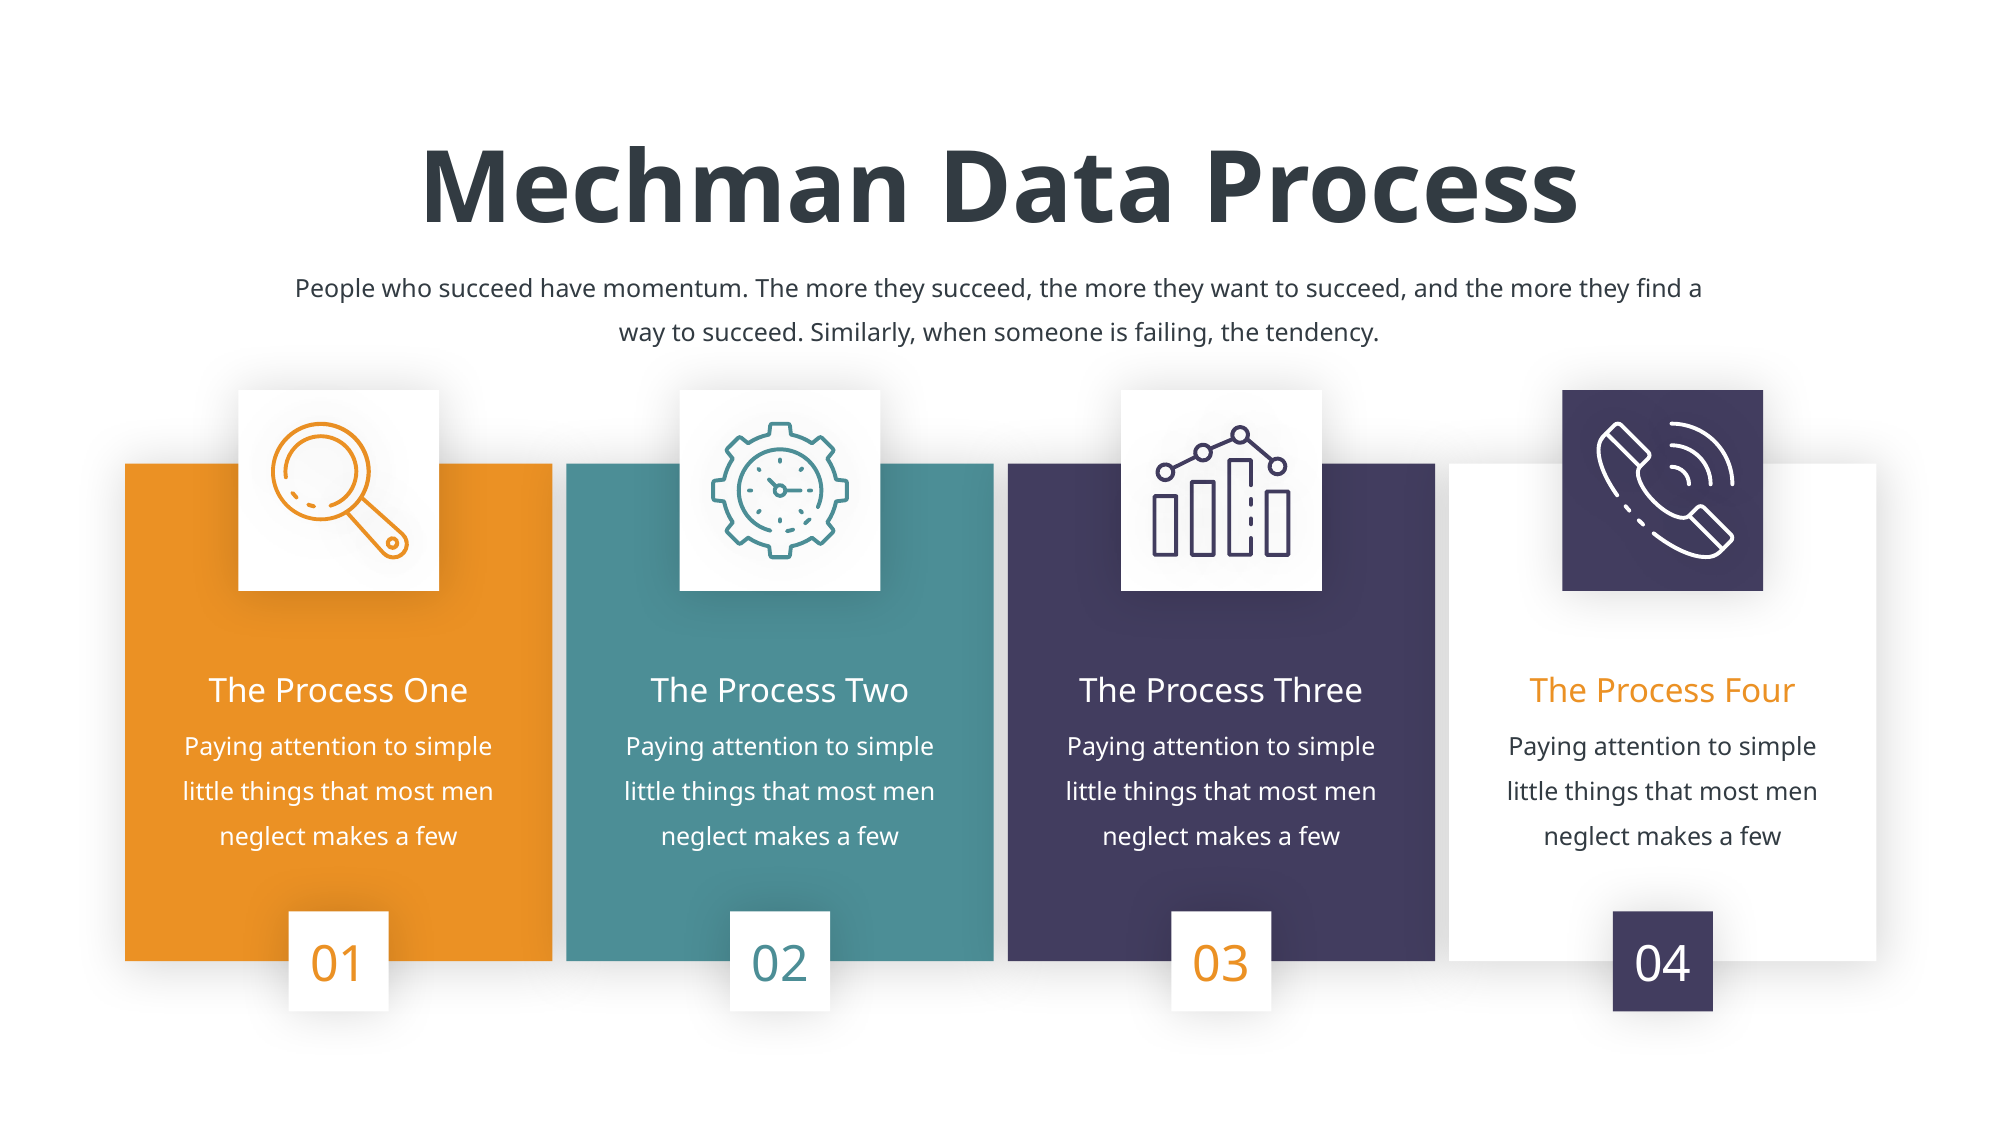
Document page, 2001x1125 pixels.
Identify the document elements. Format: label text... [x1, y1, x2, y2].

text_box [1448, 463, 1878, 962]
text_box Paying attention to simple little things that most men neglect makes a few [1049, 707, 1393, 858]
text_box [565, 463, 995, 962]
text_box [1120, 389, 1323, 592]
text_box 04 [1612, 924, 1713, 1000]
text_box Paying attention to simple little things that most men neglect makes a few [167, 707, 511, 858]
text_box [1152, 424, 1291, 557]
text_box [237, 389, 440, 592]
text_box The Process Three [1048, 661, 1395, 717]
text_box Mechman Data Process [265, 114, 1735, 249]
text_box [1591, 421, 1735, 560]
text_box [267, 421, 411, 560]
text_box 02 [730, 924, 831, 1000]
text_box [1612, 910, 1714, 1012]
text_box Paying attention to simple little things that most men neglect makes a few [608, 707, 952, 858]
text_box The Process Two [607, 661, 954, 717]
text_box [1561, 389, 1764, 592]
text_box [124, 463, 553, 962]
text_box People who succeed have momentum. The more they succeed, the more they want to succeed, and the more they find a way to succeed. Similarly, when someone is failing, the tendency. [265, 249, 1735, 355]
text_box [729, 910, 831, 1012]
text_box [679, 389, 881, 592]
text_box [711, 421, 849, 560]
text_box [1170, 910, 1272, 1012]
text_box The Process One [165, 661, 512, 717]
text_box The Process Four [1489, 661, 1836, 717]
text_box 03 [1171, 924, 1272, 1000]
text_box 01 [288, 924, 389, 1000]
text_box [288, 910, 390, 1012]
text_box Paying attention to simple little things that most men neglect makes a few [1491, 707, 1835, 858]
text_box [1007, 463, 1436, 962]
